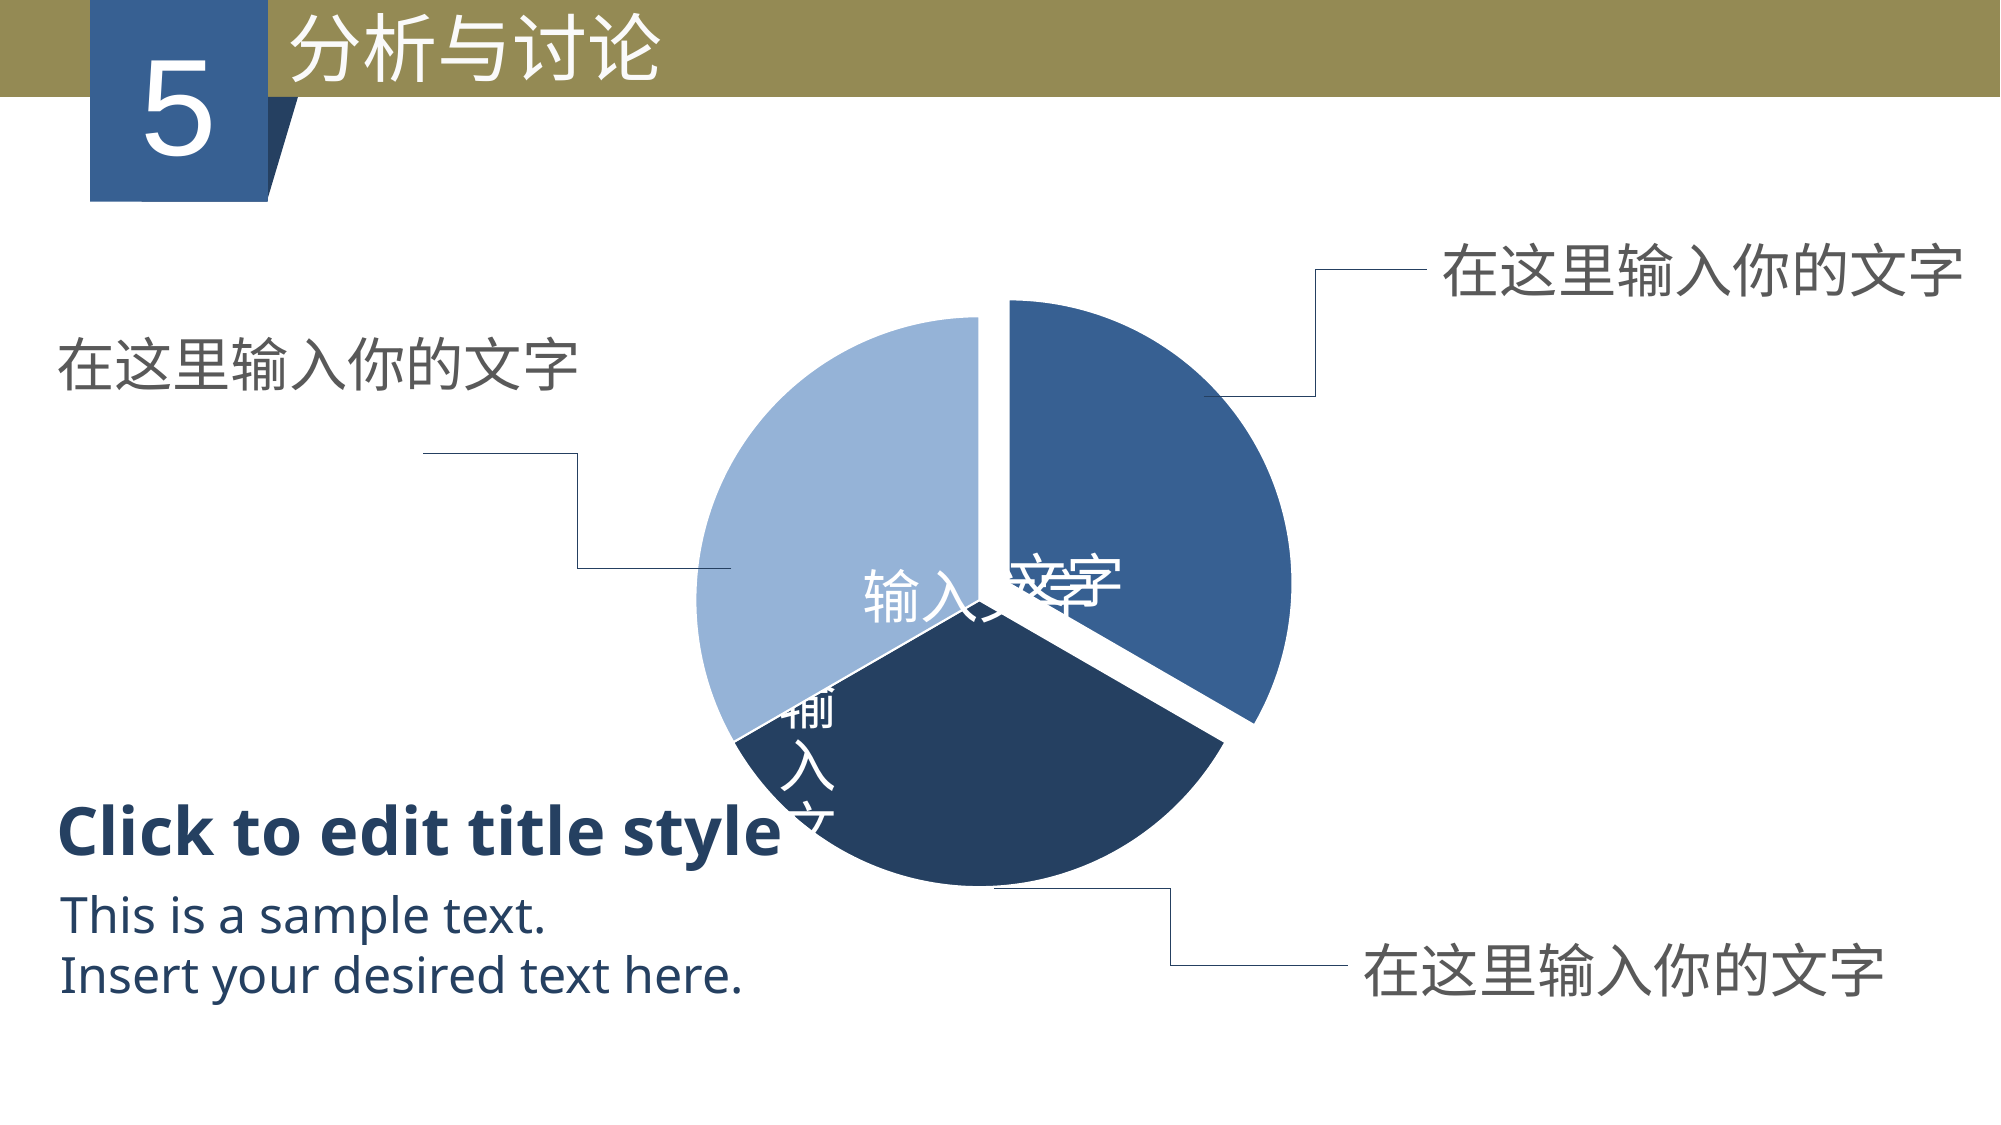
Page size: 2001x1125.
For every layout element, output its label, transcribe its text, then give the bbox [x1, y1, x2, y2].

text_box [732, 0, 2000, 98]
text_box Click to edit title style [41, 781, 527, 927]
text_box 在这里输入你的文字 [1426, 226, 2000, 311]
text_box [92, 0, 296, 204]
text_box [0, 0, 90, 98]
text_box 在这里输入你的文字 [41, 320, 527, 406]
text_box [1203, 269, 1427, 397]
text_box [993, 888, 1348, 966]
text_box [527, 255, 1461, 932]
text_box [423, 453, 732, 569]
text_box 分析与讨论 [296, 0, 732, 100]
text_box 在这里输入你的文字 [1347, 926, 2000, 1012]
text_box This is a sample text. Insert your desired text here. [45, 876, 1046, 1012]
